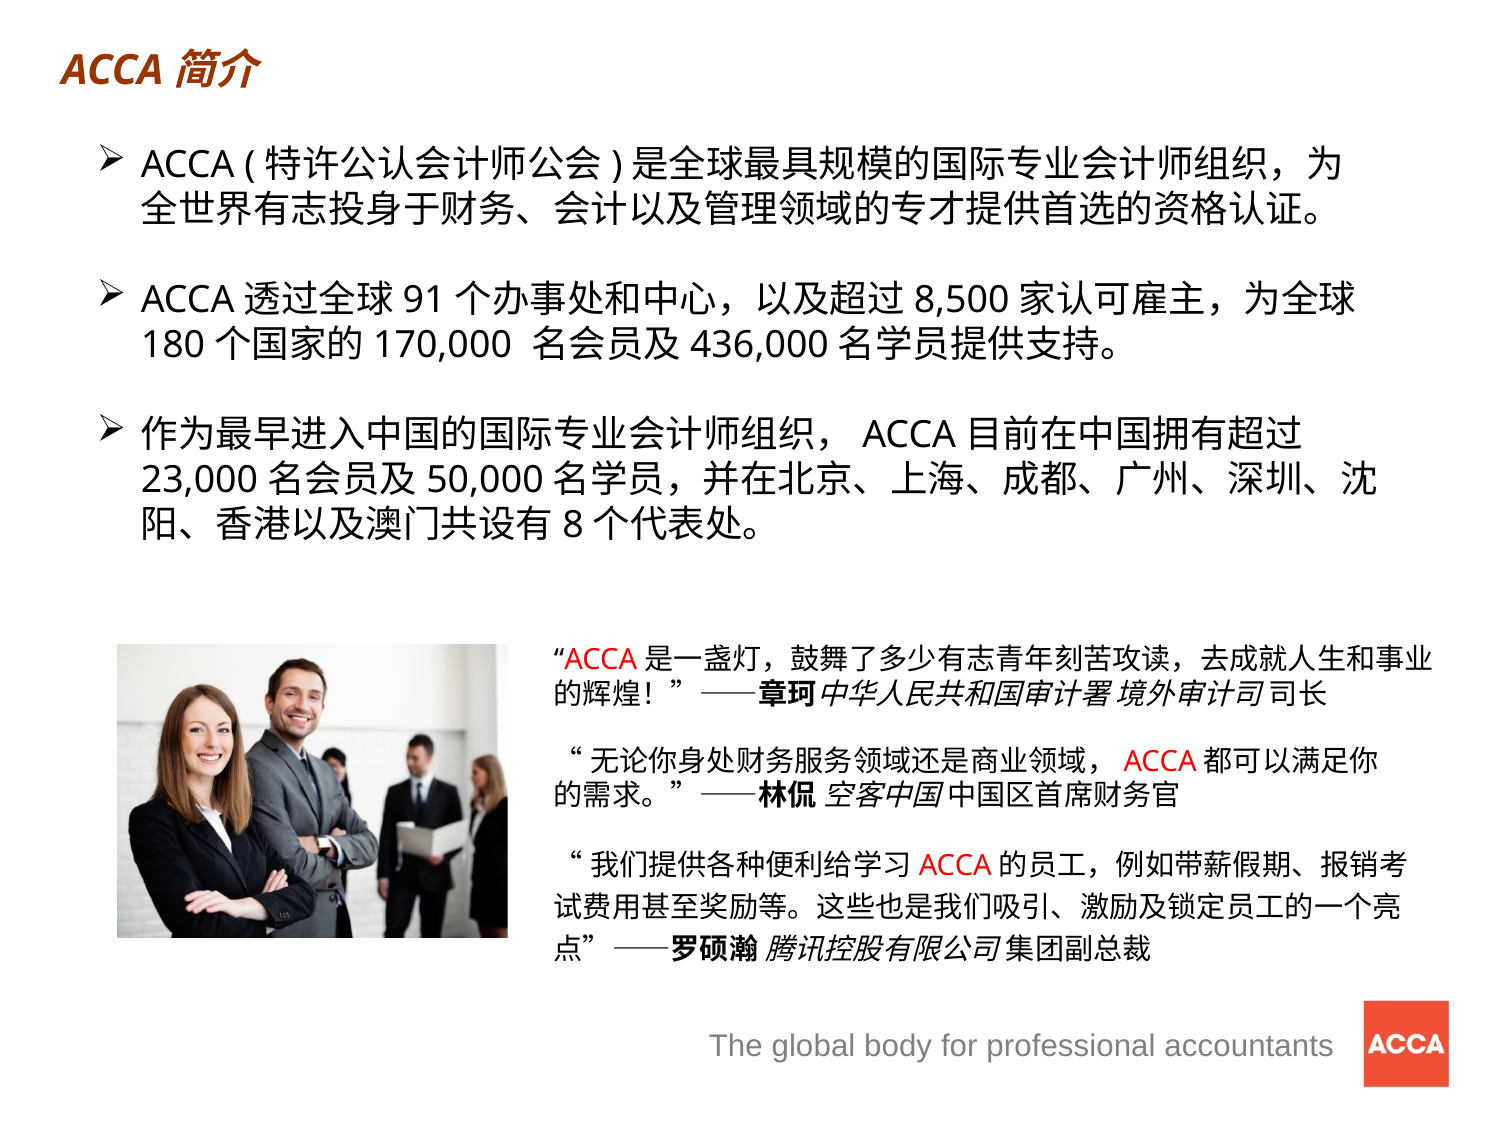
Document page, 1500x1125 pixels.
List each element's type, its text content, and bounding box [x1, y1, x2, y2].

picture [116, 644, 508, 938]
text_box ACCA (特许公认会计师公会)是全球最具规模的国际专业会计师组织，为全世界有志投身于财务、会计以及管理领域的专才提供首选的资格认证。 ACCA透过全球91个办事处和中心，以及超过8,500家认可雇主，为全球180个国家的170,000 名会员及436,000名学员提供支持。 作为最早进入中国的国际专业会计师组织，ACCA目前在中国拥有超过23,000名会员及50,000名学员，并在北京、上海、成都、广州、深圳、沈阳、香港以及澳门共设有8个代表处。 [82, 132, 1395, 598]
text_box “无论你身处财务服务领域还是商业领域，ACCA都可以满足你的需求。”——林侃 空客中国 中国区首席财务官 [539, 734, 1418, 820]
text_box “ACCA是一盏灯，鼓舞了多少有志青年刻苦攻读，去成就人生和事业的辉煌！”——章珂中华人民共和国审计署 境外审计司 司长 [539, 632, 1465, 718]
picture [1362, 999, 1450, 1088]
text_box “我们提供各种便利给学习ACCA的员工，例如带薪假期、报销考试费用甚至奖励等。这些也是我们吸引、激励及锁定员工的一个亮点”——罗硕瀚 腾讯控股有限公司 集团副总裁 [539, 831, 1430, 973]
text_box ACCA简介 [46, 35, 340, 100]
